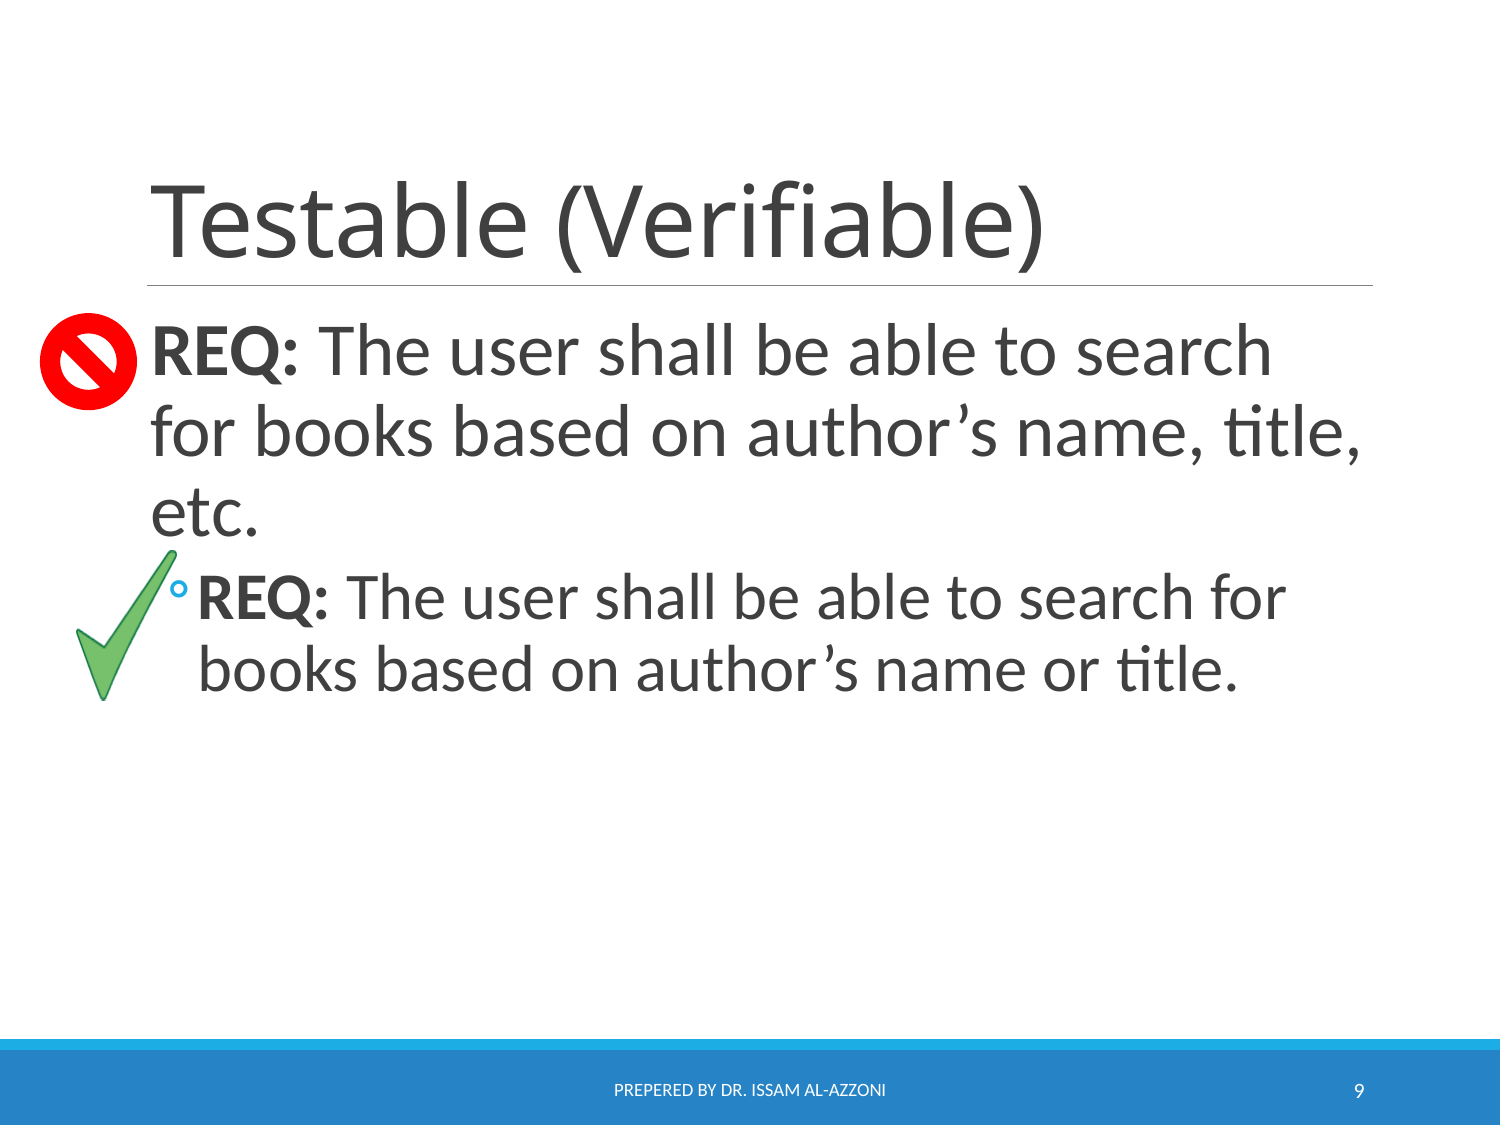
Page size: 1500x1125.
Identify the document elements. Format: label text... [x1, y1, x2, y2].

slide_number 9 [1218, 1059, 1380, 1120]
text_box [39, 313, 138, 411]
list REQ: The user shall be able to search for books based on author’s name, title, etc. REQ: The user shall be able to search for books based on author’s name or title. [135, 302, 1373, 963]
footer Prepered by Dr. Issam Al-Azzoni [453, 1058, 1047, 1119]
picture [76, 550, 178, 702]
title Testable (Verifiable) [135, 47, 1373, 285]
